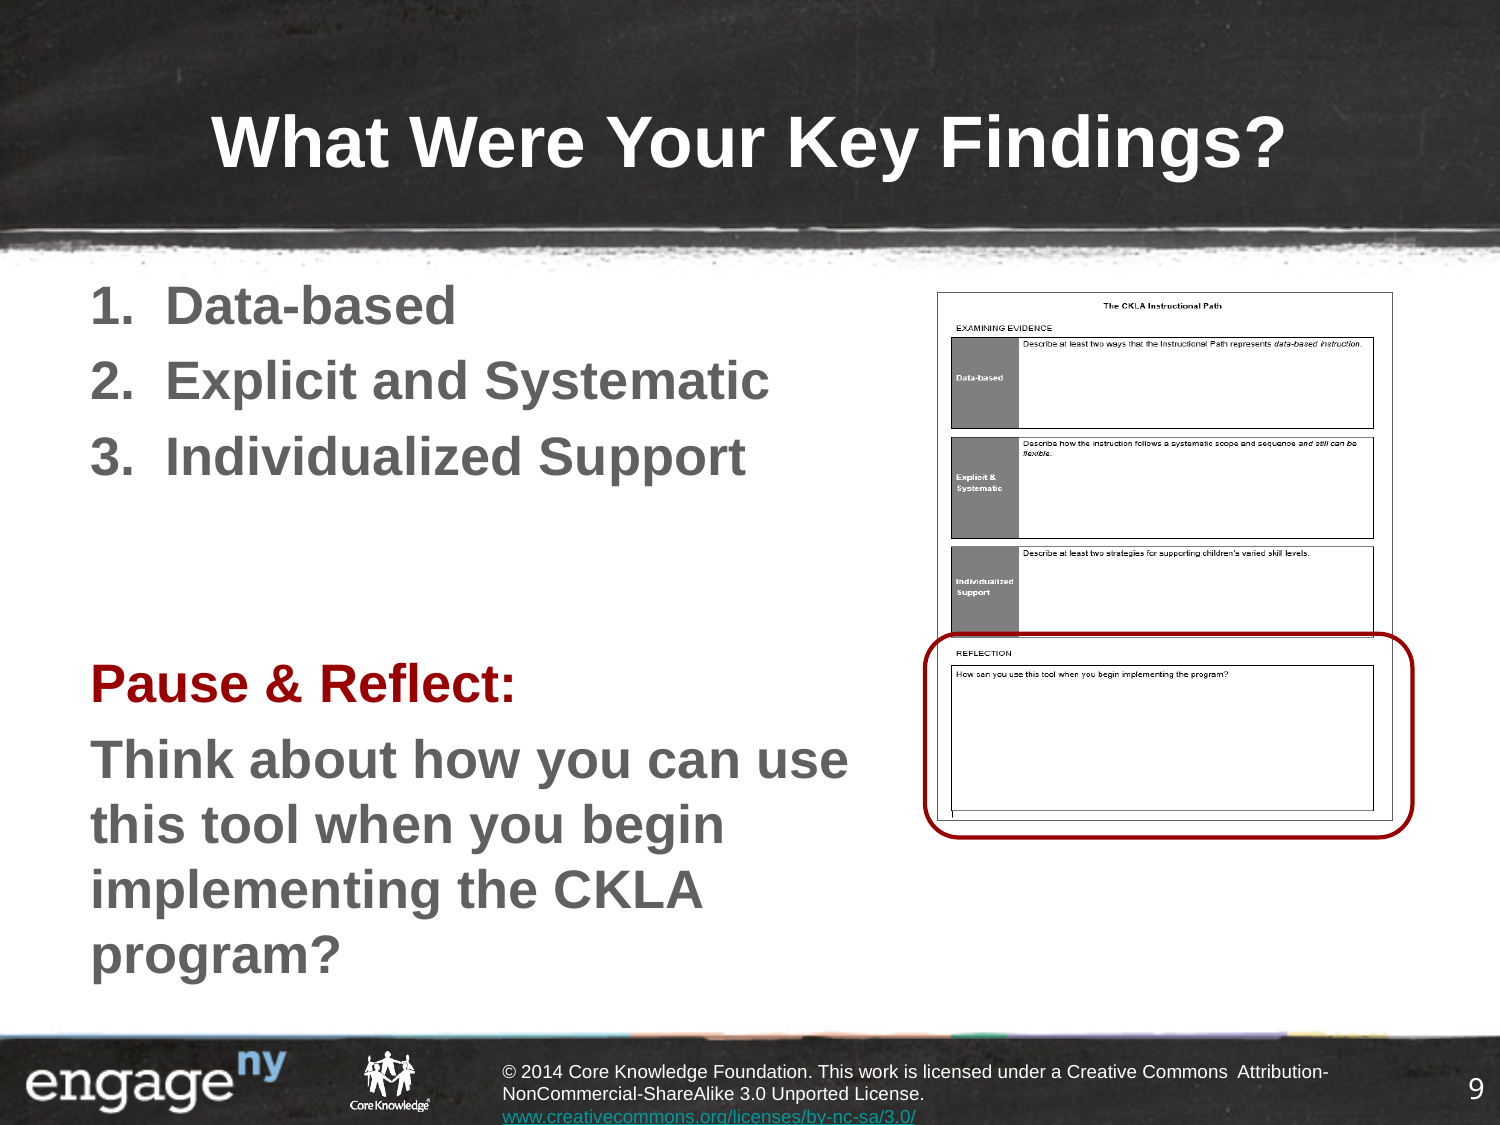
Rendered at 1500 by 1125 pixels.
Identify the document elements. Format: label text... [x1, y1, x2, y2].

slide_number 9 [1337, 1062, 1500, 1113]
title What Were Your Key Findings? [75, 45, 1425, 233]
text_box [922, 636, 1415, 840]
list Data-based Explicit and Systematic Individualized Support Pause & Reflect: Think about how you can use this tool when you begin implementing the CKLA program? [75, 262, 913, 1005]
picture [0, 1003, 1500, 1125]
picture [0, 0, 1500, 821]
